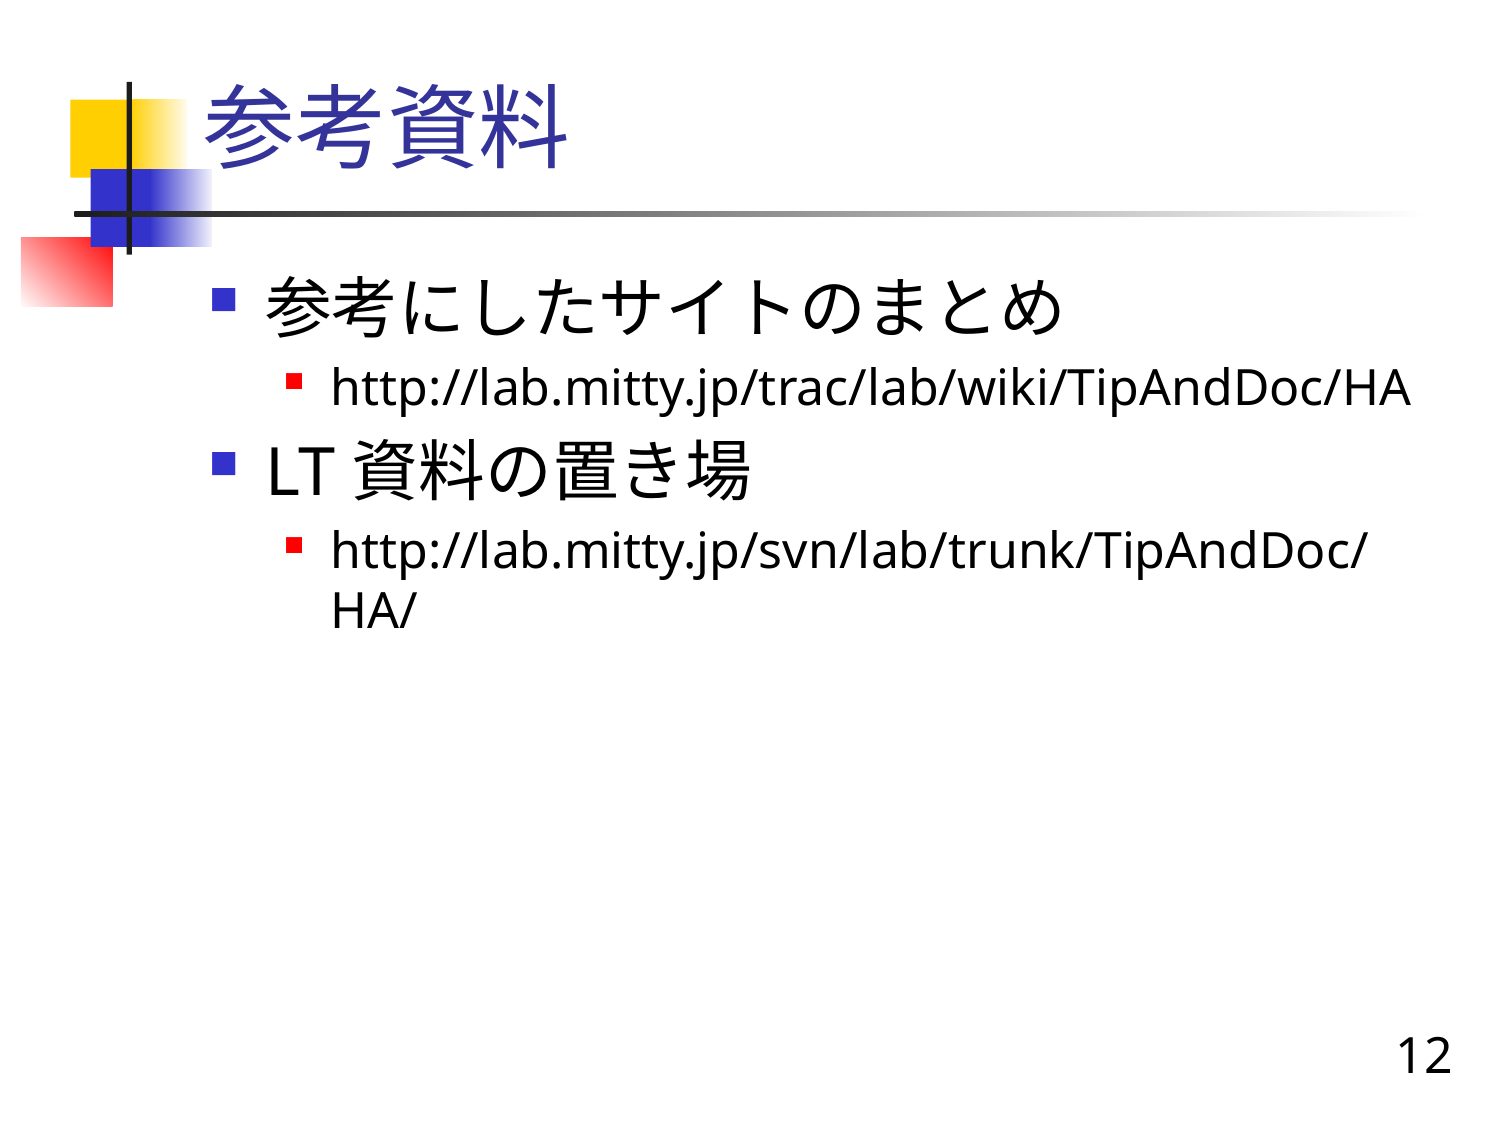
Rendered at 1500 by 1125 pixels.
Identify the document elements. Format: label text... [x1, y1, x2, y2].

title 参考資料 [188, 34, 1468, 188]
list 参考にしたサイトのまとめ http://lab.mitty.jp/trac/lab/wiki/TipAndDoc/HA LT資料の置き場 http://lab.mitty.jp/svn/lab/trunk/TipAndDoc/HA/ [193, 257, 1470, 1007]
slide_number 12 [1154, 1023, 1468, 1100]
